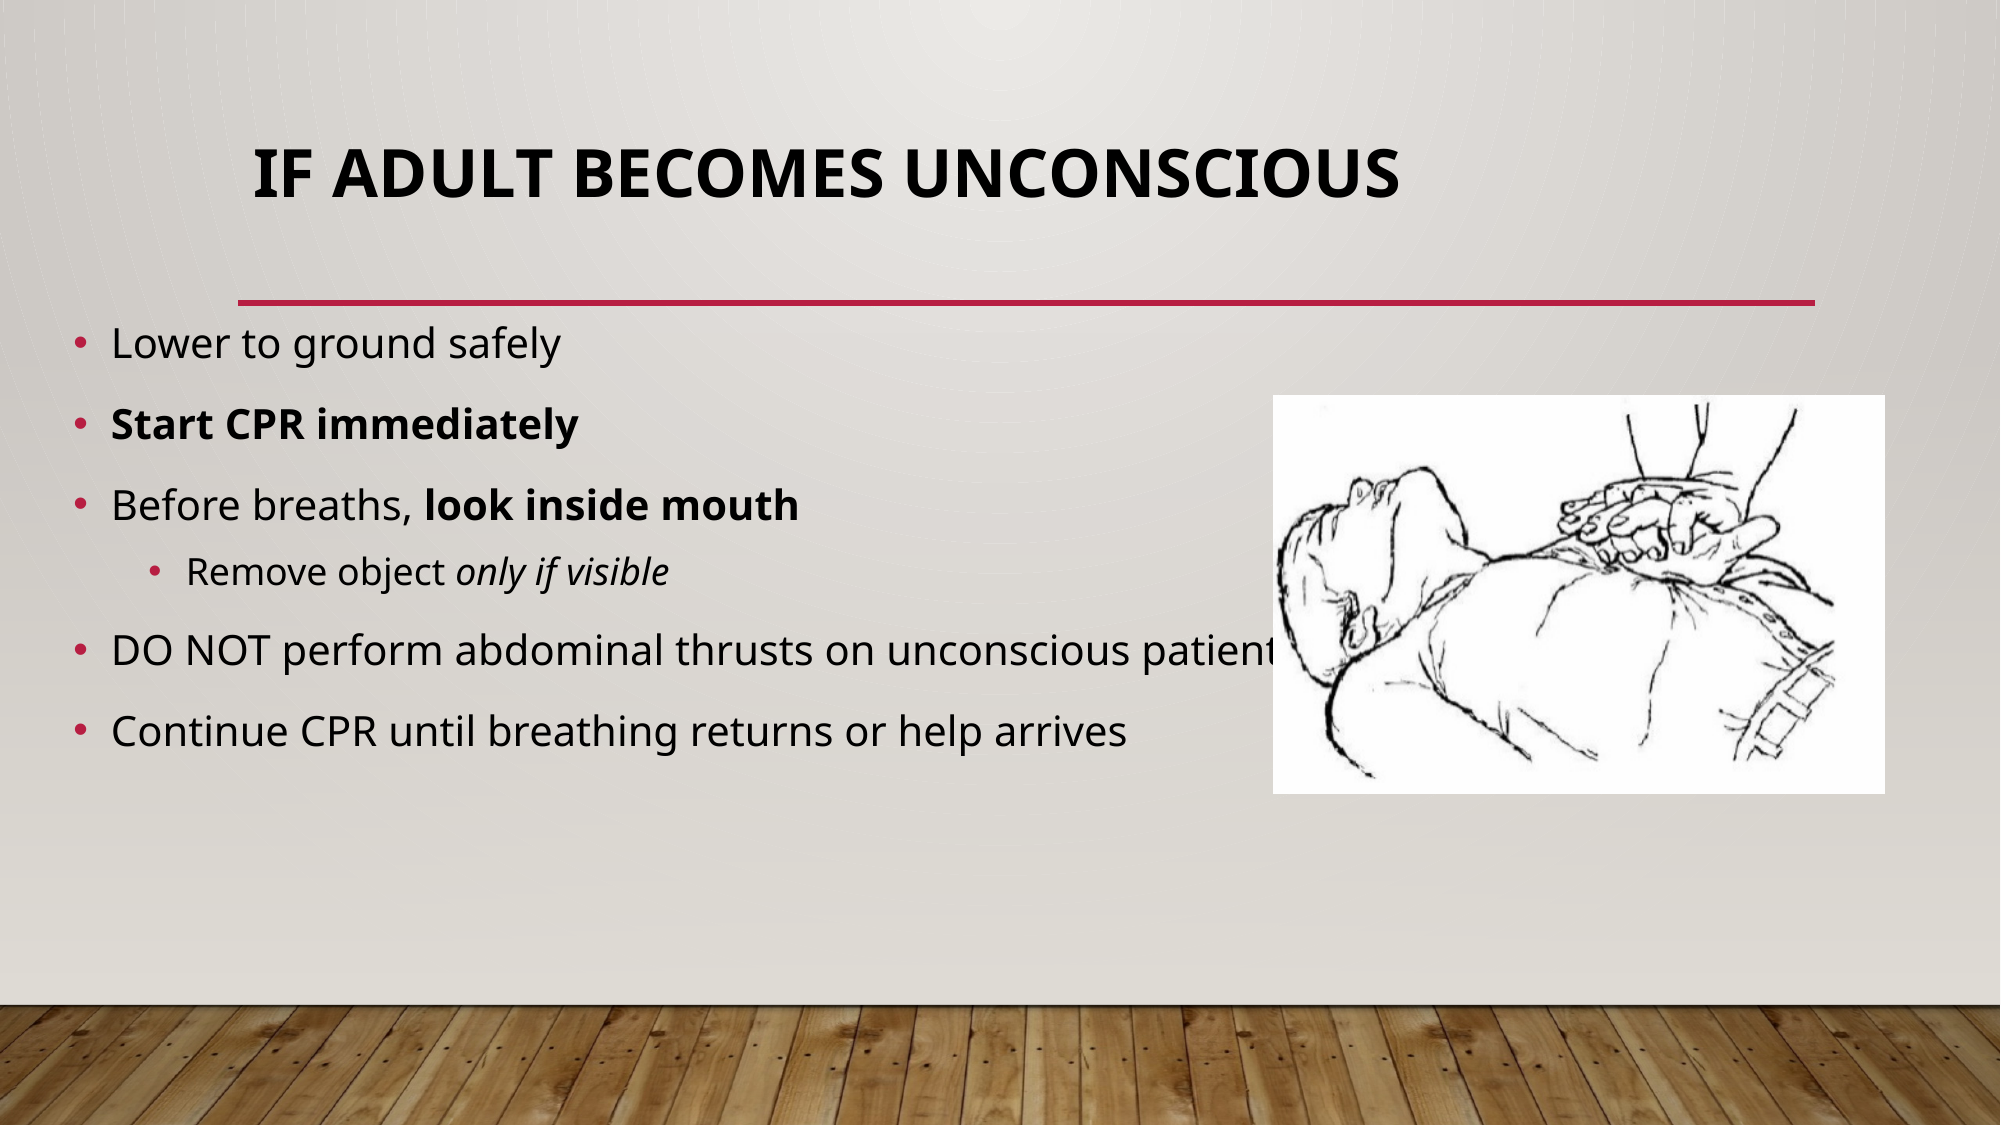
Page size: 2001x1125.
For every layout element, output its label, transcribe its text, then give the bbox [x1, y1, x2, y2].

list Lower to ground safely Start CPR immediately Before breaths, look inside mouth Remove object only if visible DO NOT perform abdominal thrusts on unconscious patient Continue CPR until breathing returns or help arrives [58, 299, 1580, 1014]
title If Adult Becomes Unconscious [238, 131, 1814, 305]
picture [1273, 395, 1885, 795]
picture [0, 1005, 2000, 1125]
